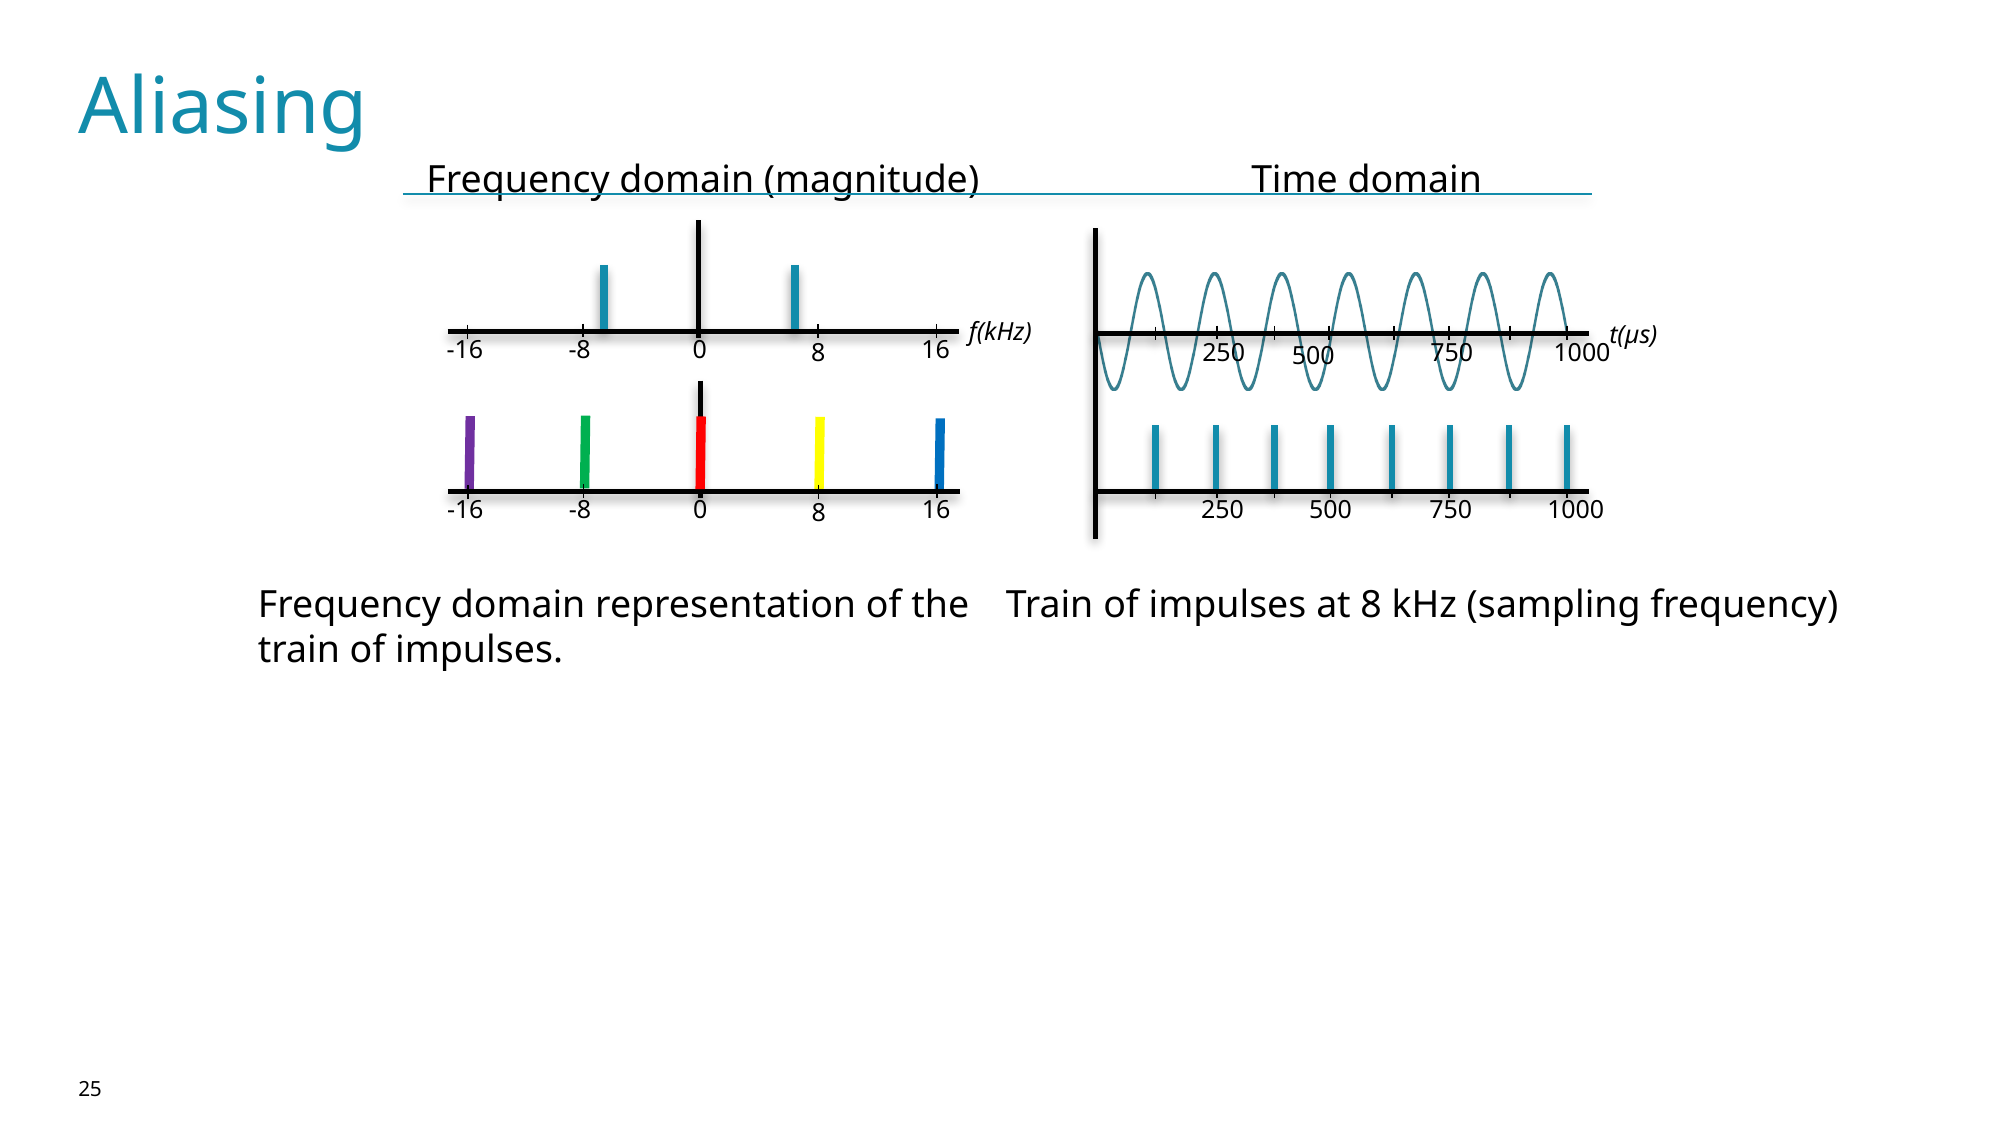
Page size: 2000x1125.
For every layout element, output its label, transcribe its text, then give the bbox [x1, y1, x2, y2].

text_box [1573, 483, 1590, 499]
picture [1096, 341, 1568, 391]
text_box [1200, 493, 1585, 525]
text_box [1397, 483, 1444, 492]
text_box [1094, 483, 1210, 499]
picture [1096, 272, 1568, 325]
text_box Frequency domain (magnitude) [411, 150, 995, 193]
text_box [1279, 483, 1325, 492]
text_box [1221, 483, 1269, 492]
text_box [1202, 336, 1591, 370]
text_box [1514, 483, 1562, 492]
title Aliasing [78, 55, 1910, 150]
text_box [1094, 325, 1590, 341]
text_box t(µs) [1609, 318, 1686, 349]
text_box Frequency domain representation of the train of impulses. [243, 572, 1013, 723]
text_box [1336, 483, 1386, 492]
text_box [1455, 483, 1503, 492]
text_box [446, 220, 960, 368]
text_box Time domain [1236, 150, 1498, 192]
text_box f(kHz) [968, 315, 1045, 346]
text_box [446, 380, 960, 528]
text_box Train of impulses at 8 kHz (sampling frequency) [1013, 572, 1854, 633]
